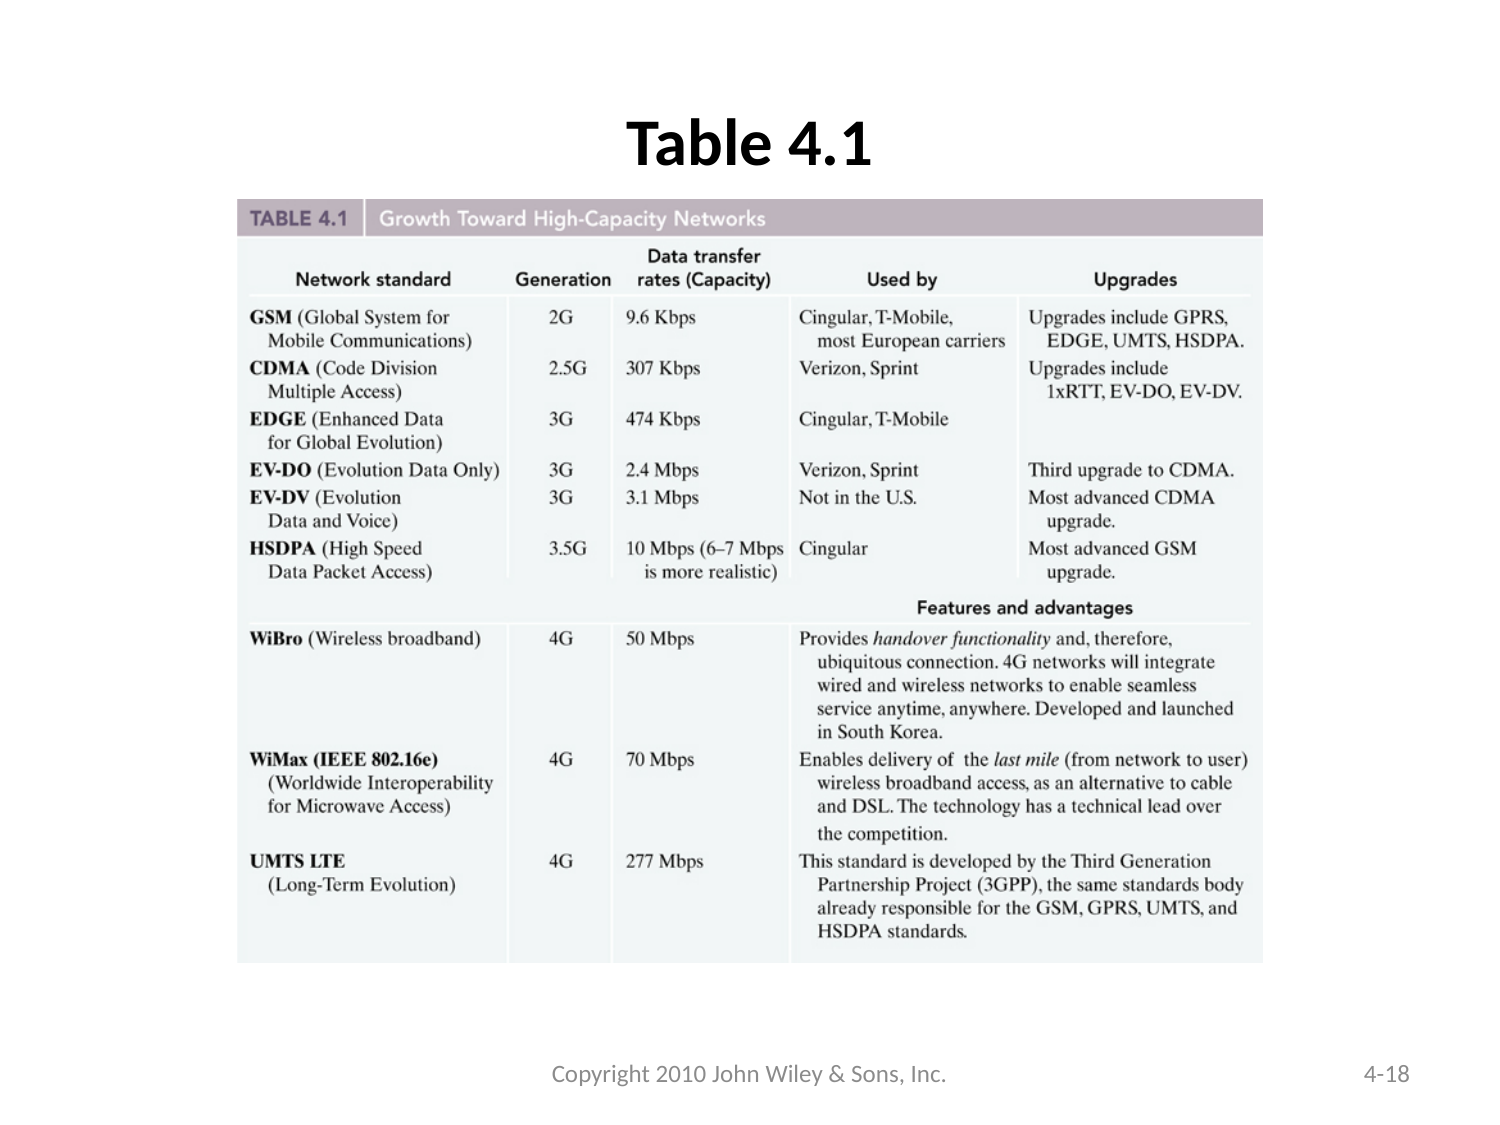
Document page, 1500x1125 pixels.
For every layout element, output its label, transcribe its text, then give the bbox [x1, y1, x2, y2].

slide_number 4-18 [1074, 1042, 1425, 1103]
footer Copyright 2010 John Wiley & Sons, Inc. [512, 1042, 988, 1103]
title Table 4.1 [75, 45, 1425, 233]
picture [237, 199, 1263, 963]
